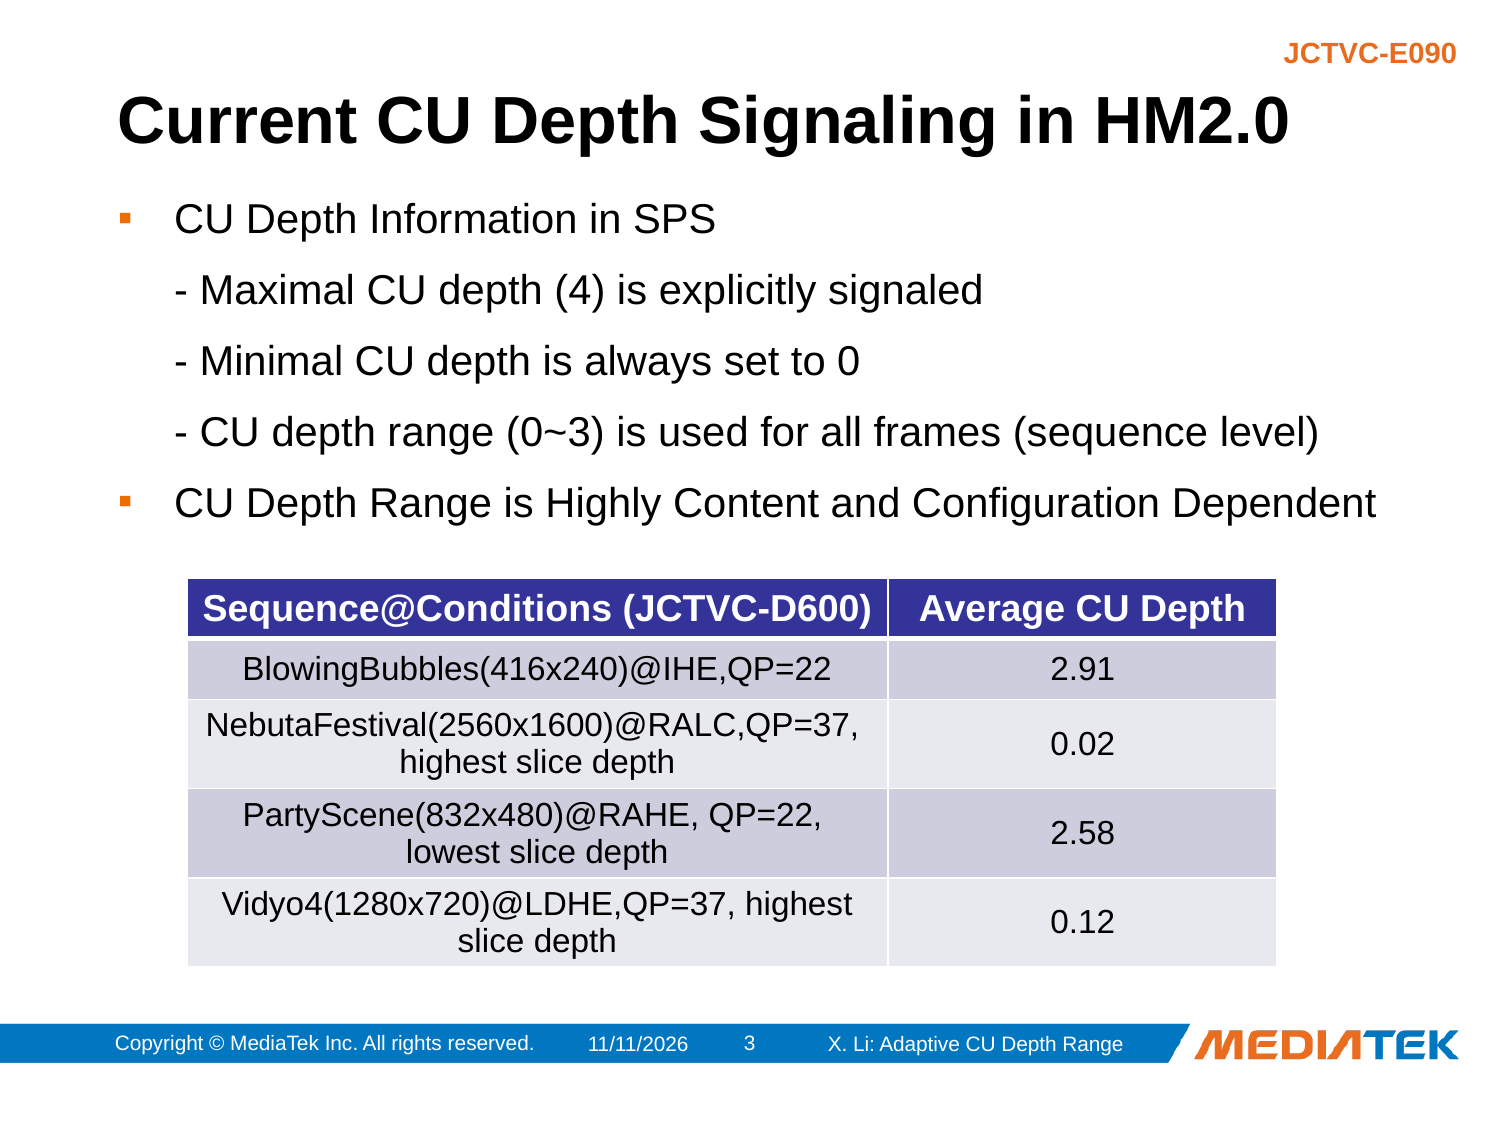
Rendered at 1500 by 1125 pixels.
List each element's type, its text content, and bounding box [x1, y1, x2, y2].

table_cell BlowingBubbles(416x240)@IHE,QP=22 [188, 641, 887, 699]
table_cell 2.91 [889, 641, 1276, 699]
table_cell NebutaFestival(2560x1600)@RALC,QP=37, highest slice depth [188, 700, 887, 788]
picture [0, 1023, 99, 1063]
footer Copyright © MediaTek Inc. All rights reserved. [99, 1022, 572, 1090]
table_cell PartyScene(832x480)@RAHE, QP=22, lowest slice depth [188, 789, 887, 877]
slide_number 2 [711, 1022, 789, 1090]
list CU Depth Information in SPS - Maximal CU depth (4) is explicitly signaled - Minimal CU depth is always set to 0 - CU depth range (0~3) is used for all frames (sequence level) CU Depth Range is Highly Content and Configuration Dependent [102, 184, 1425, 998]
table_cell 2.58 [889, 789, 1276, 877]
table_cell 0.12 [889, 879, 1276, 966]
table_header Average CU Depth [889, 579, 1276, 636]
title Current CU Depth Signaling in HM2.0 [101, 62, 1425, 172]
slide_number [572, 1022, 711, 1090]
picture [789, 1023, 1459, 1063]
table_cell Vidyo4(1280x720)@LDHE,QP=37, highest slice depth [188, 879, 887, 966]
table_cell 0.02 [889, 700, 1276, 788]
table_header Sequence@Conditions (JCTVC-D600) [188, 579, 887, 636]
